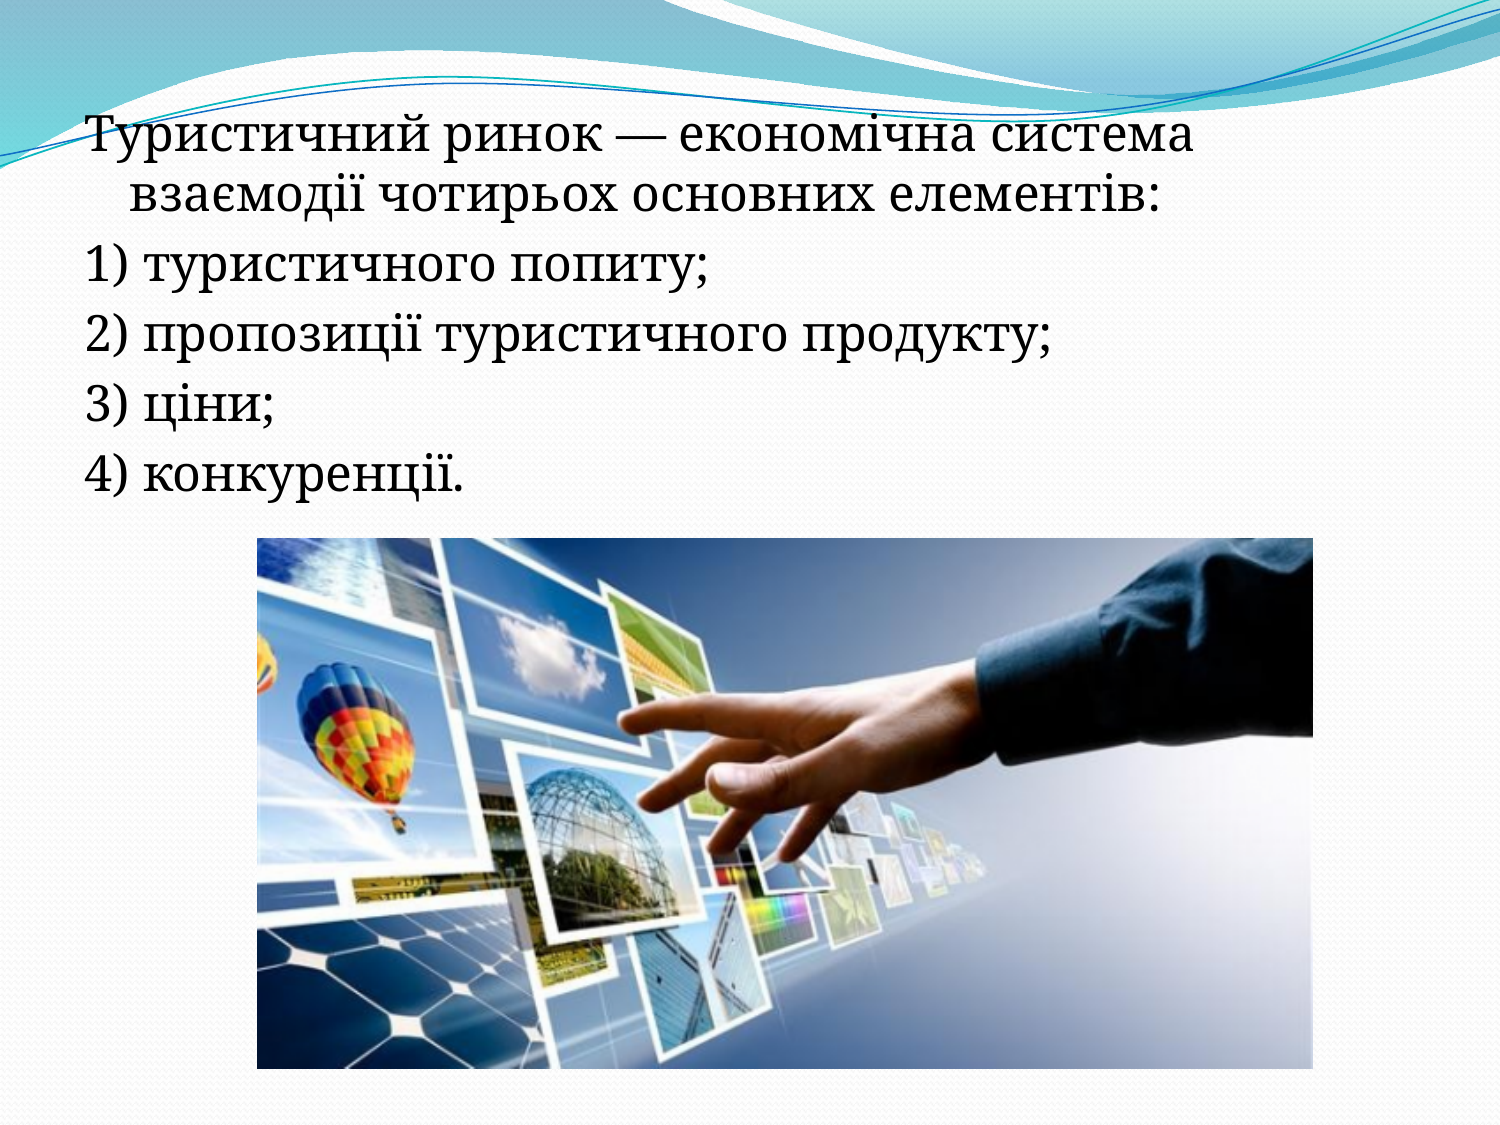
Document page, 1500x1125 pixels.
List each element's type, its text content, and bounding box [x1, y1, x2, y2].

picture [257, 538, 1313, 1069]
list Туристичний ринок — економічна система взаємодії чотирьох основних елементів: 1) туристичного попиту; 2) пропозиції туристичного продукту; 3) ціни; 4) конкуренції. [70, 93, 1421, 814]
